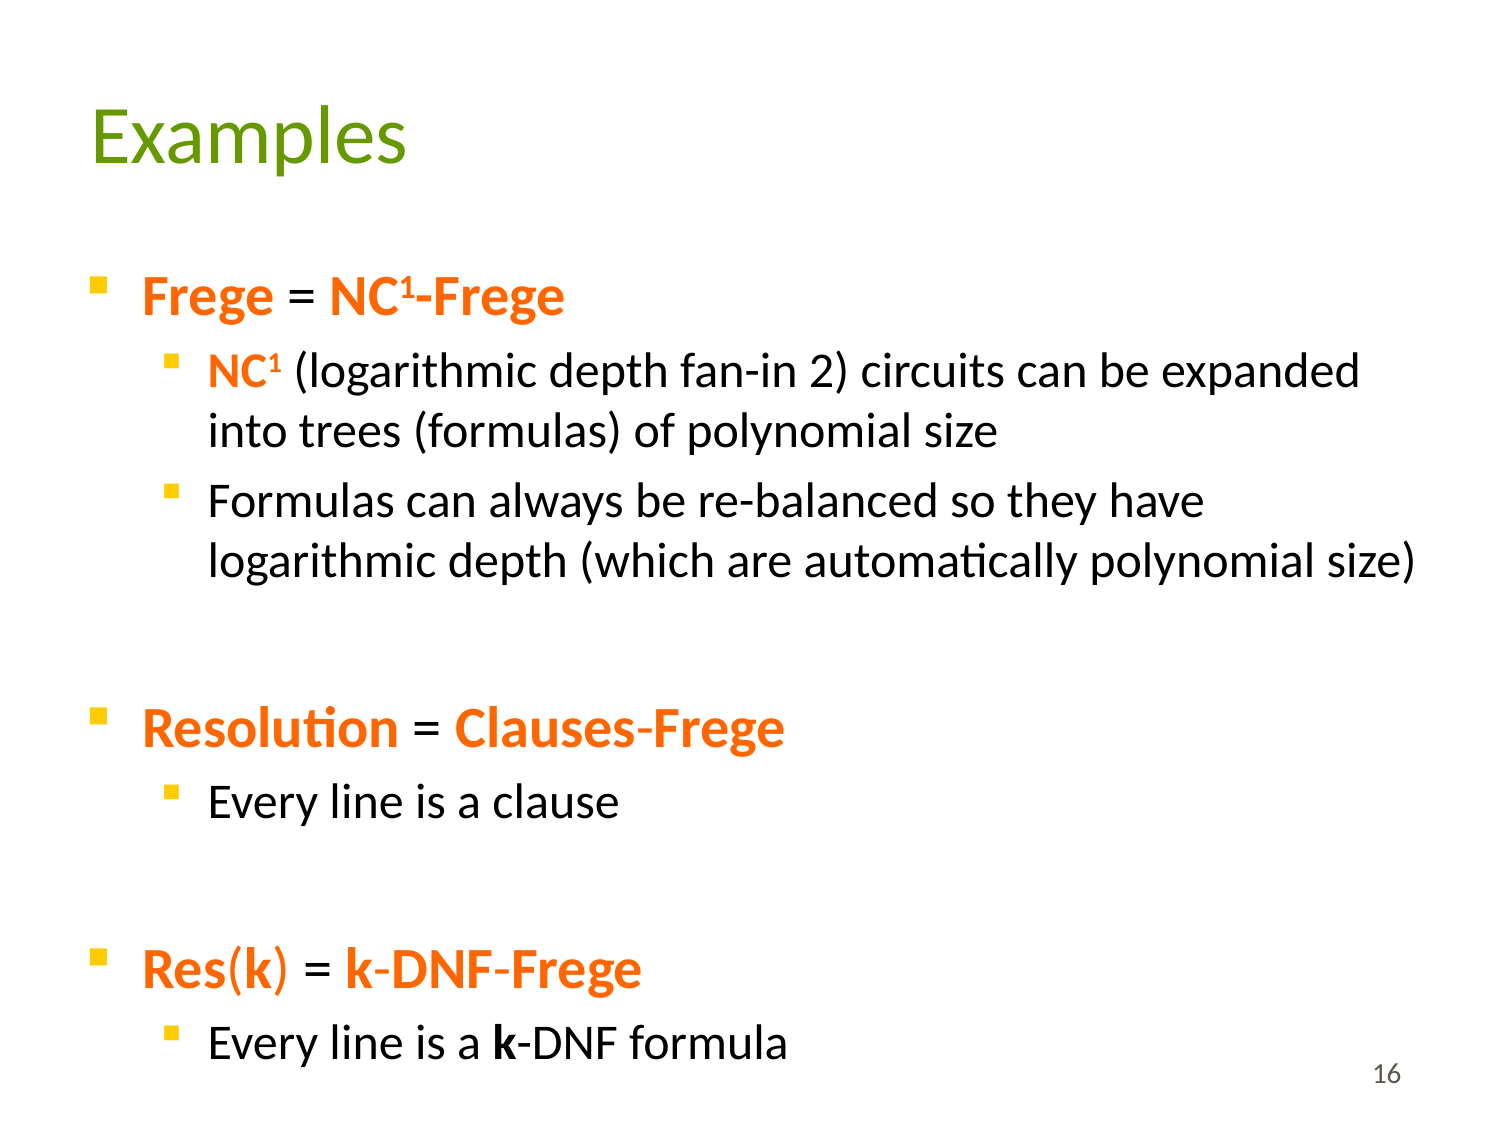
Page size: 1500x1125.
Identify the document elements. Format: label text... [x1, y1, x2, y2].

slide_number 16 [1104, 1037, 1417, 1097]
title Examples [75, 37, 1350, 188]
list Frege = NC1-Frege NC1 (logarithmic depth fan-in 2) circuits can be expanded into trees (formulas) of polynomial size Formulas can always be re-balanced so they have logarithmic depth (which are automatically polynomial size) Resolution = Clauses-Frege Every line is a clause Res(k) = k-DNF-Frege Every line is a k-DNF formula [70, 249, 1450, 1000]
